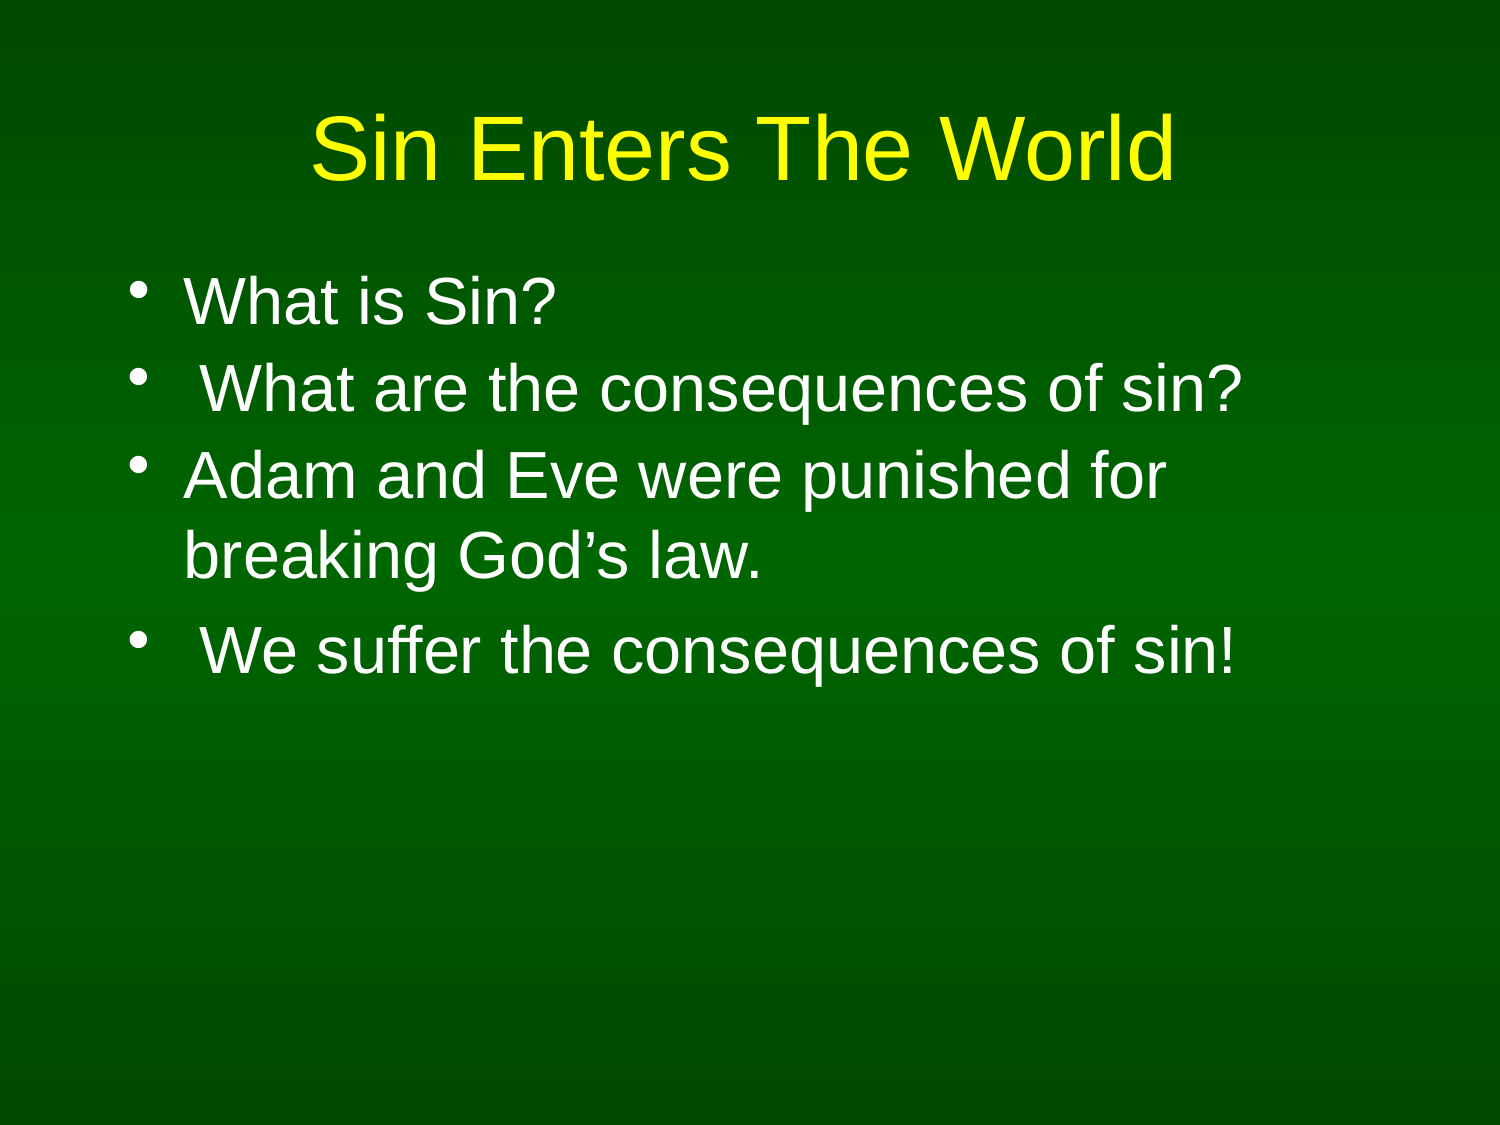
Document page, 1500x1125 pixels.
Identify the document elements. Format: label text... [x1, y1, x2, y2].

text_box Adam and Eve were punished for breaking God’s law. [112, 424, 1413, 599]
list What is Sin? [112, 249, 1450, 338]
text_box We suffer the consequences of sin! [112, 599, 1413, 695]
title Sin Enters The World [50, 50, 1438, 238]
text_box What are the consequences of sin? [112, 337, 1413, 424]
